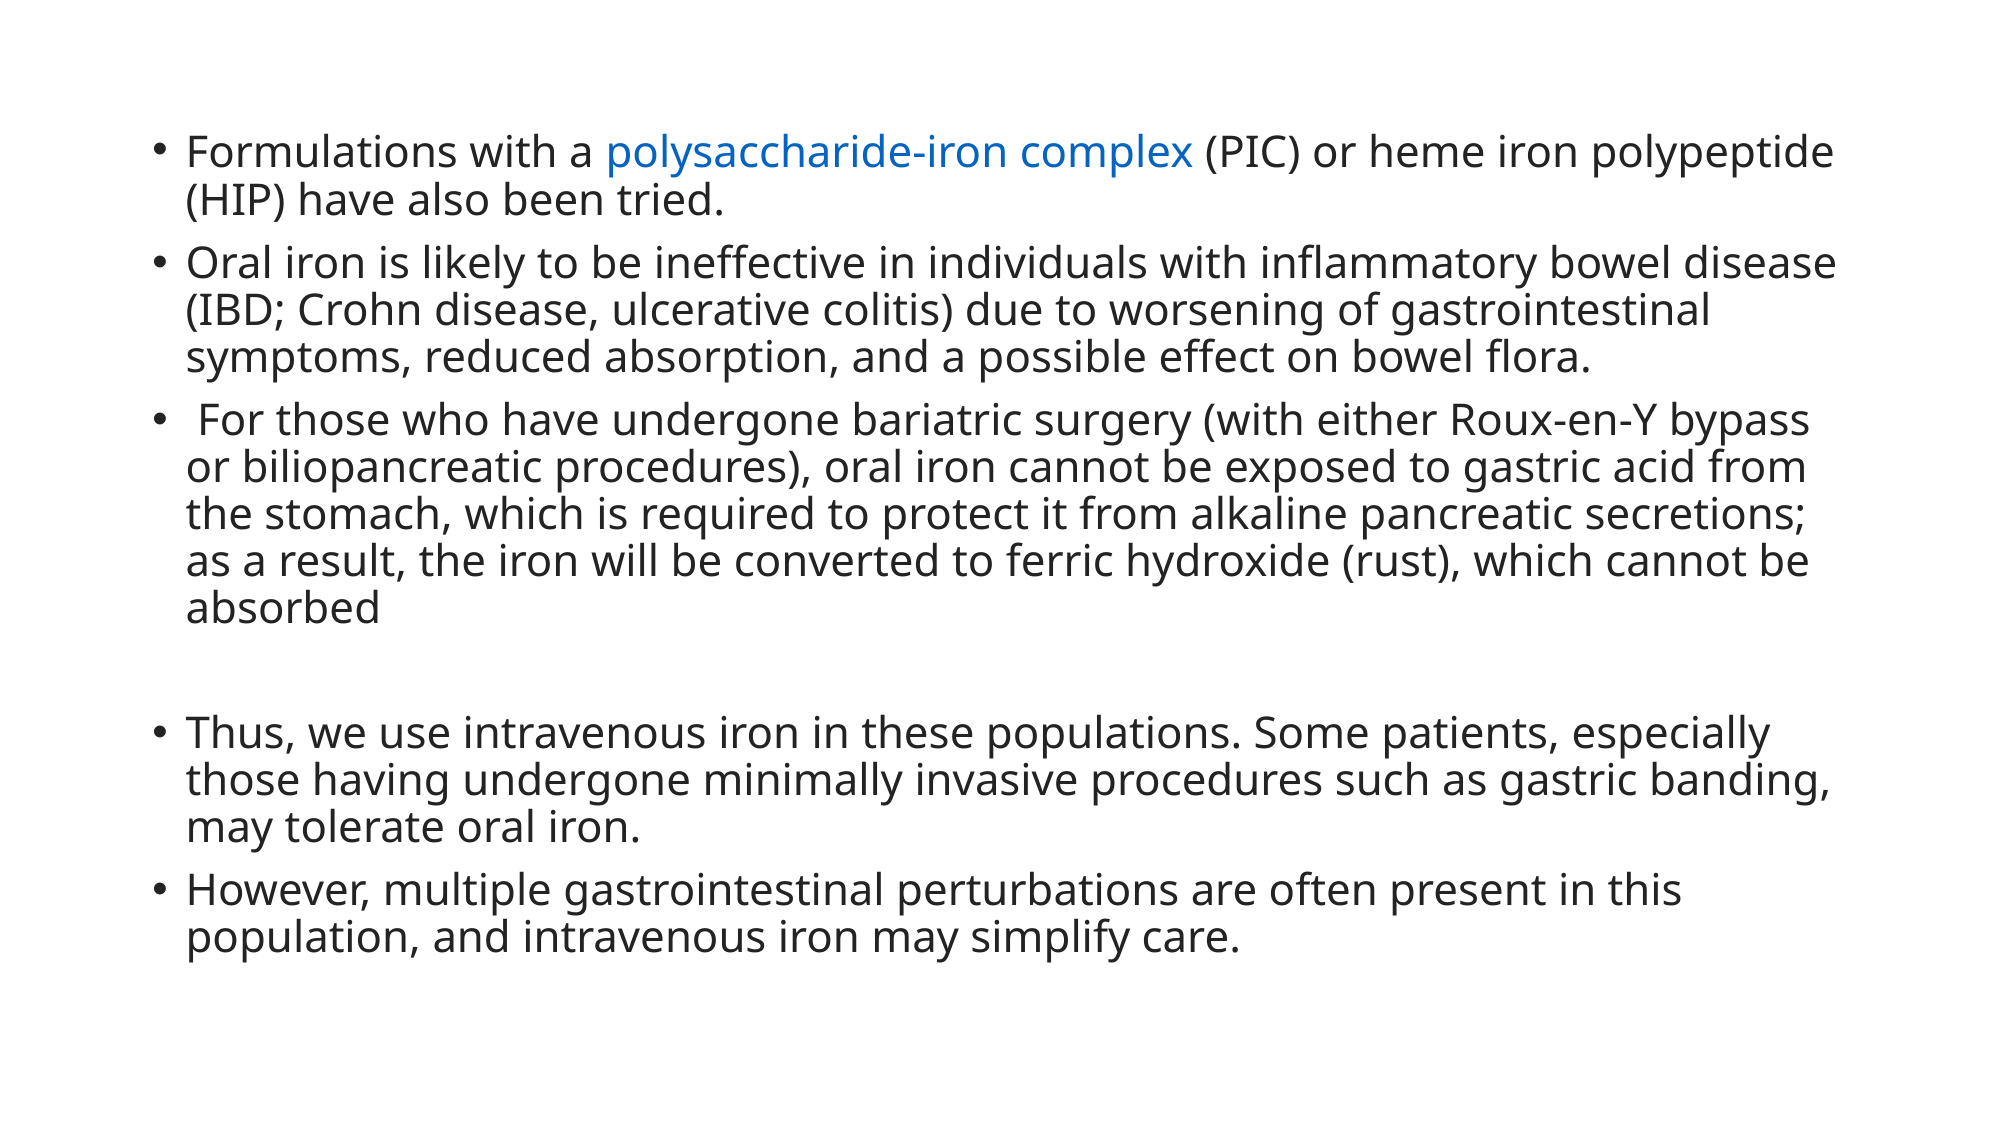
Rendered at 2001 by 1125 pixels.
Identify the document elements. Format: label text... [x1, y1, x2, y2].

list Formulations with a polysaccharide-iron complex (PIC) or heme iron polypeptide (HIP) have also been tried. Oral iron is likely to be ineffective in individuals with inflammatory bowel disease (IBD; Crohn disease, ulcerative colitis) due to worsening of gastrointestinal symptoms, reduced absorption, and a possible effect on bowel flora. For those who have undergone bariatric surgery (with either Roux-en-Y bypass or biliopancreatic procedures), oral iron cannot be exposed to gastric acid from the stomach, which is required to protect it from alkaline pancreatic secretions; as a result, the iron will be converted to ferric hydroxide (rust), which cannot be absorbed Thus, we use intravenous iron in these populations. Some patients, especially those having undergone minimally invasive procedures such as gastric banding, may tolerate oral iron. However, multiple gastrointestinal perturbations are often present in this population, and intravenous iron may simplify care. [137, 116, 1863, 1014]
